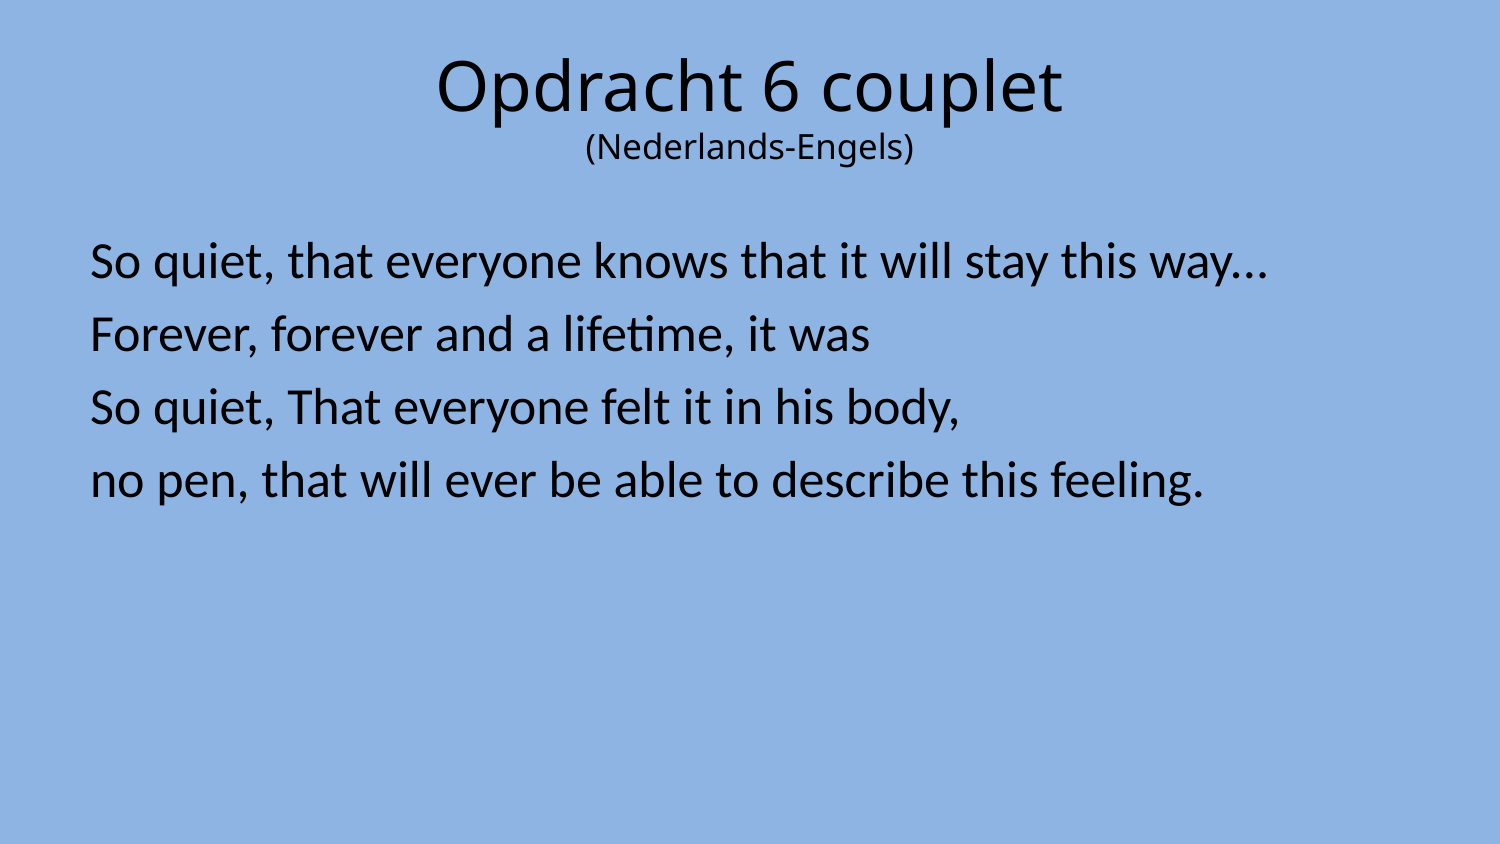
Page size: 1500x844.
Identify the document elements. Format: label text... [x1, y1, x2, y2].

title Opdracht 6 couplet (Nederlands-Engels) [75, 33, 1425, 175]
list So quiet, that everyone knows that it will stay this way... Forever, forever and a lifetime, it was So quiet, That everyone felt it in his body, no pen, that will ever be able to describe this feeling. [75, 219, 1425, 777]
